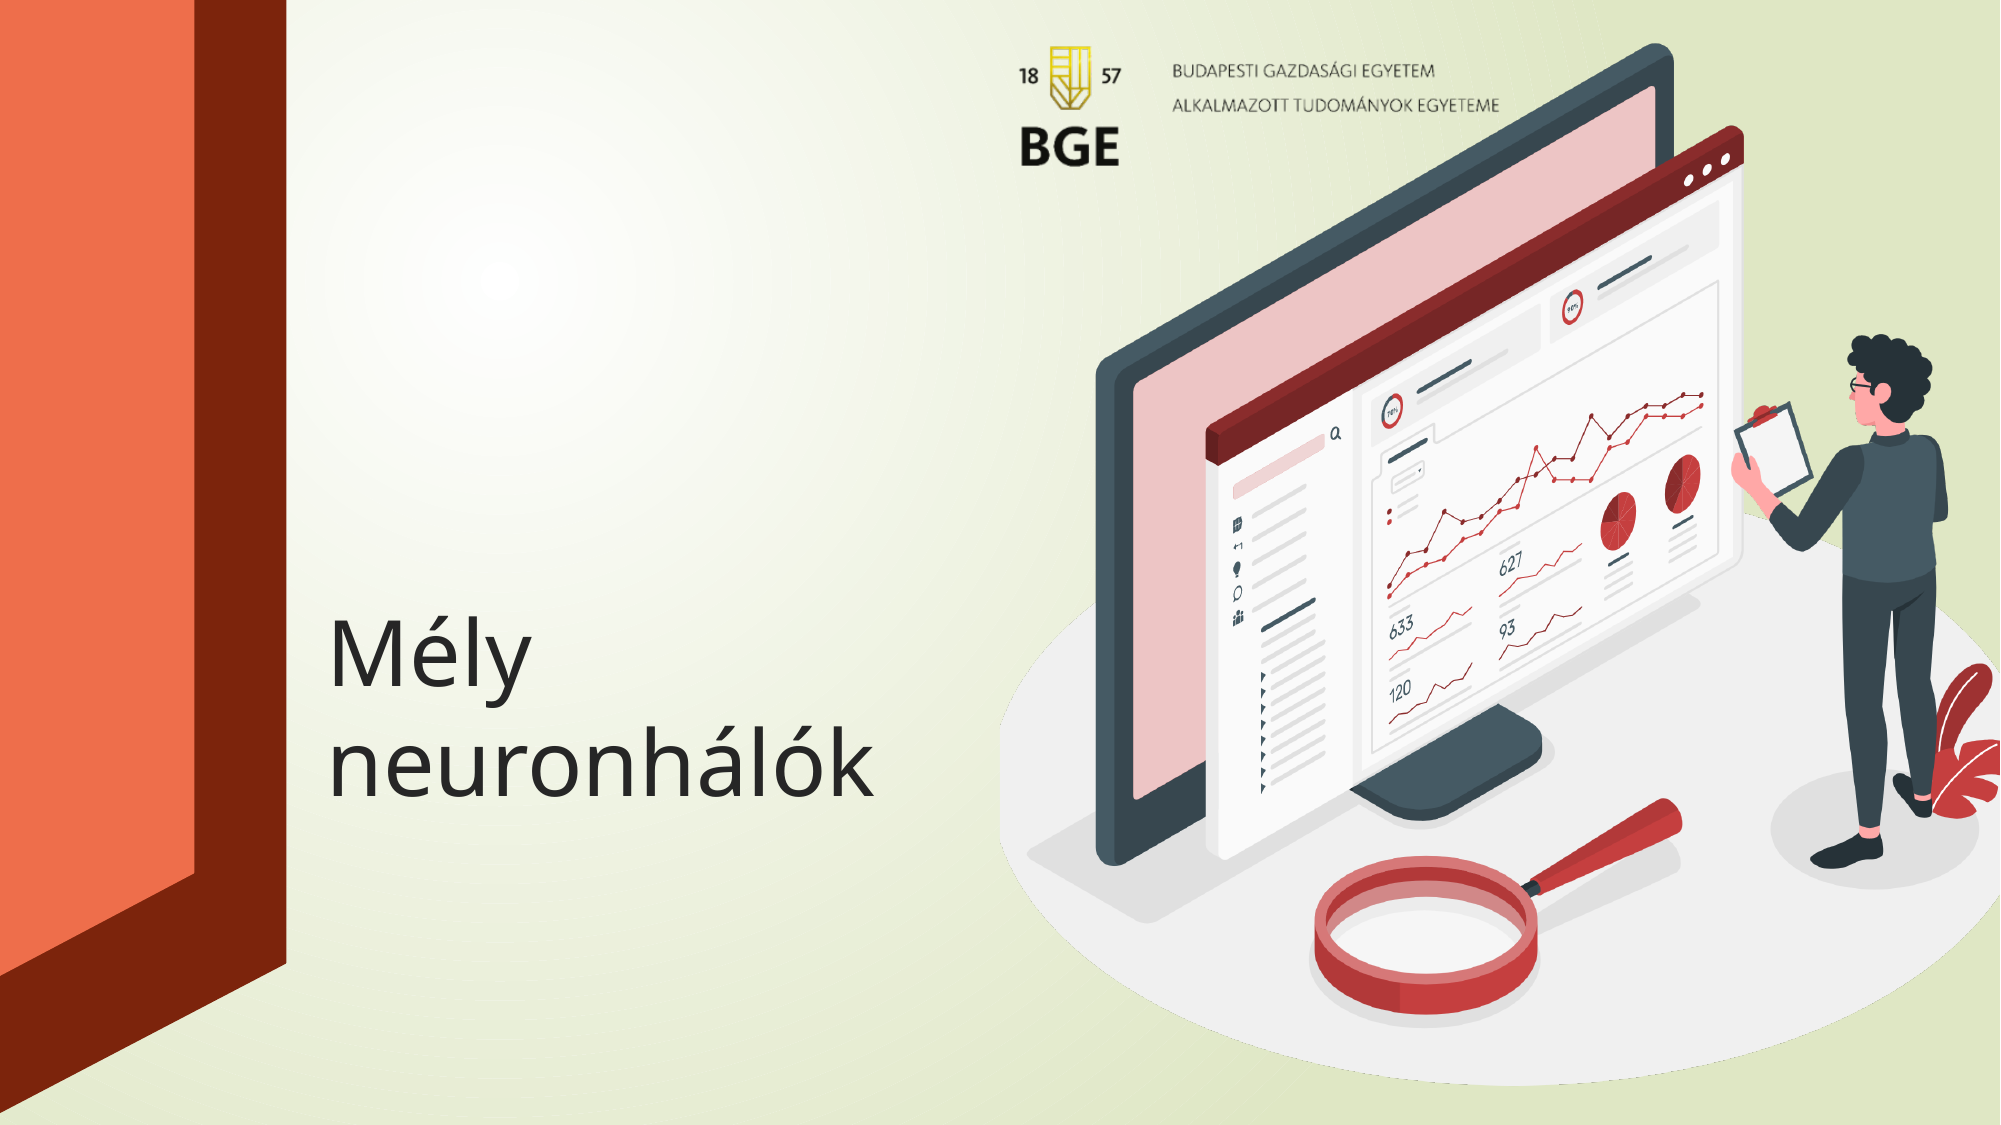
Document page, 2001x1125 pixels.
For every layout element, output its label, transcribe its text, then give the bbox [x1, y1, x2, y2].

picture [999, 0, 2000, 1125]
text_box [0, 0, 287, 1114]
title Mély neuronhálók [311, 138, 921, 823]
text_box [0, 0, 195, 976]
